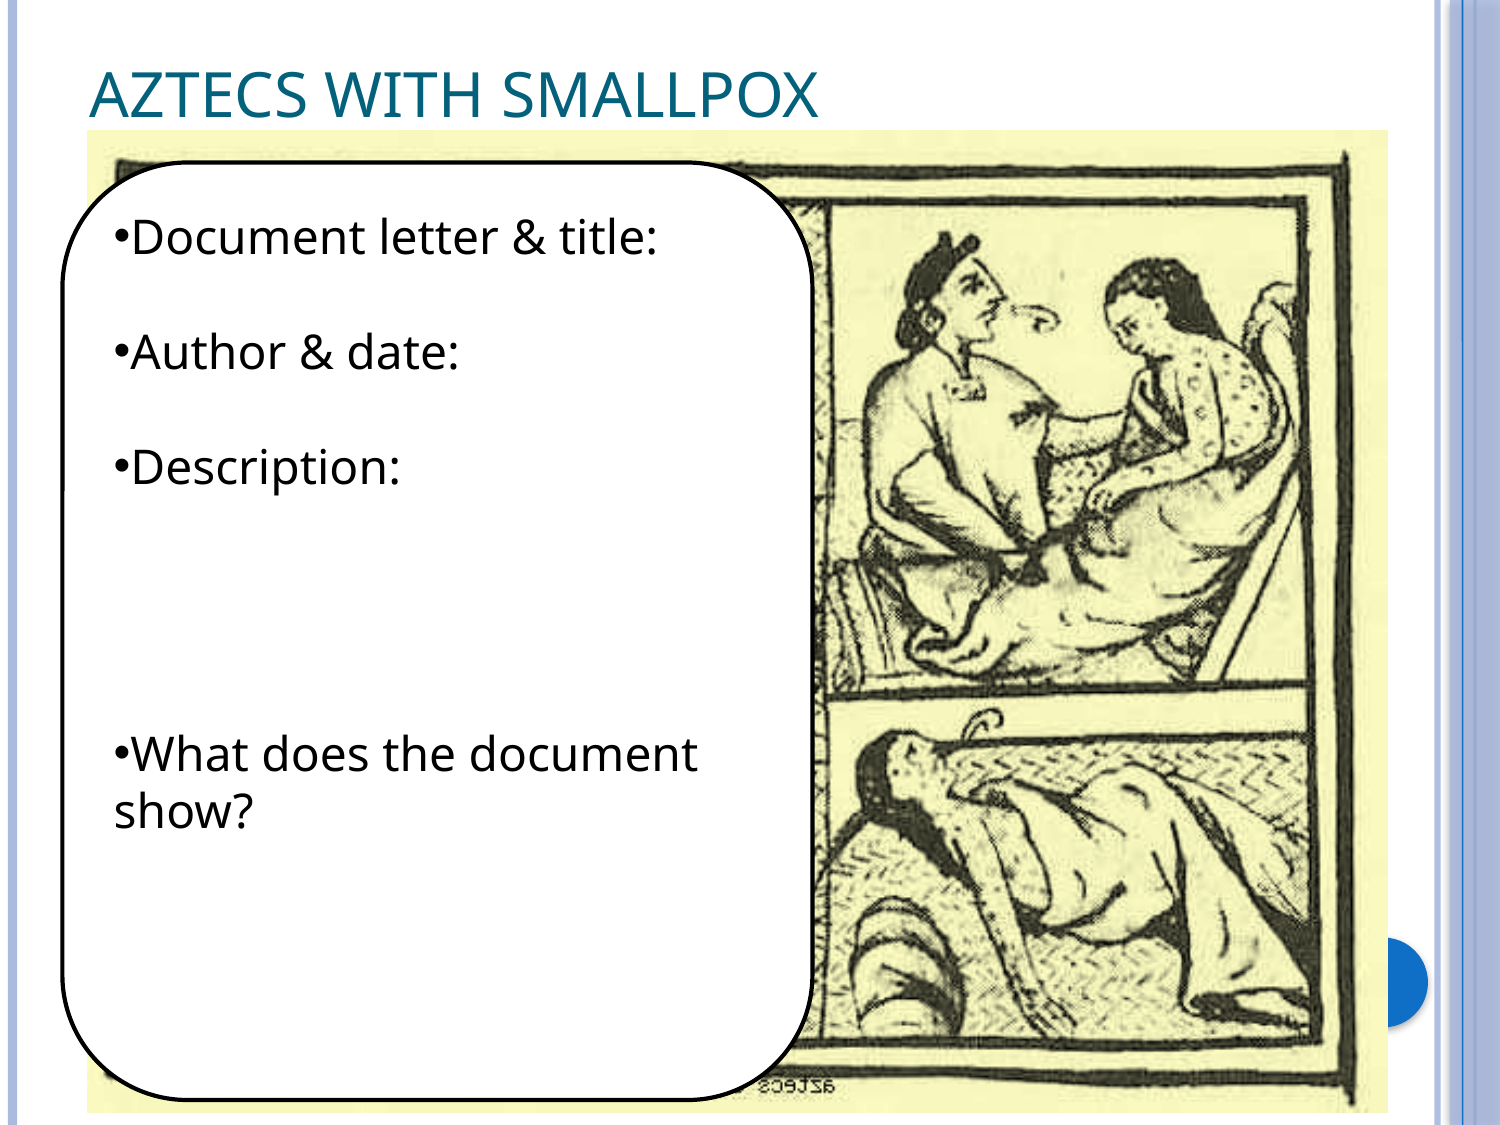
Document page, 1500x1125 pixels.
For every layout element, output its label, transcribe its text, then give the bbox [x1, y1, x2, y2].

text_box Document letter & title: Author & date: Description: What does the document show? [60, 219, 80, 1043]
picture [86, 130, 1388, 1113]
title Aztecs with Smallpox [75, 45, 1300, 138]
